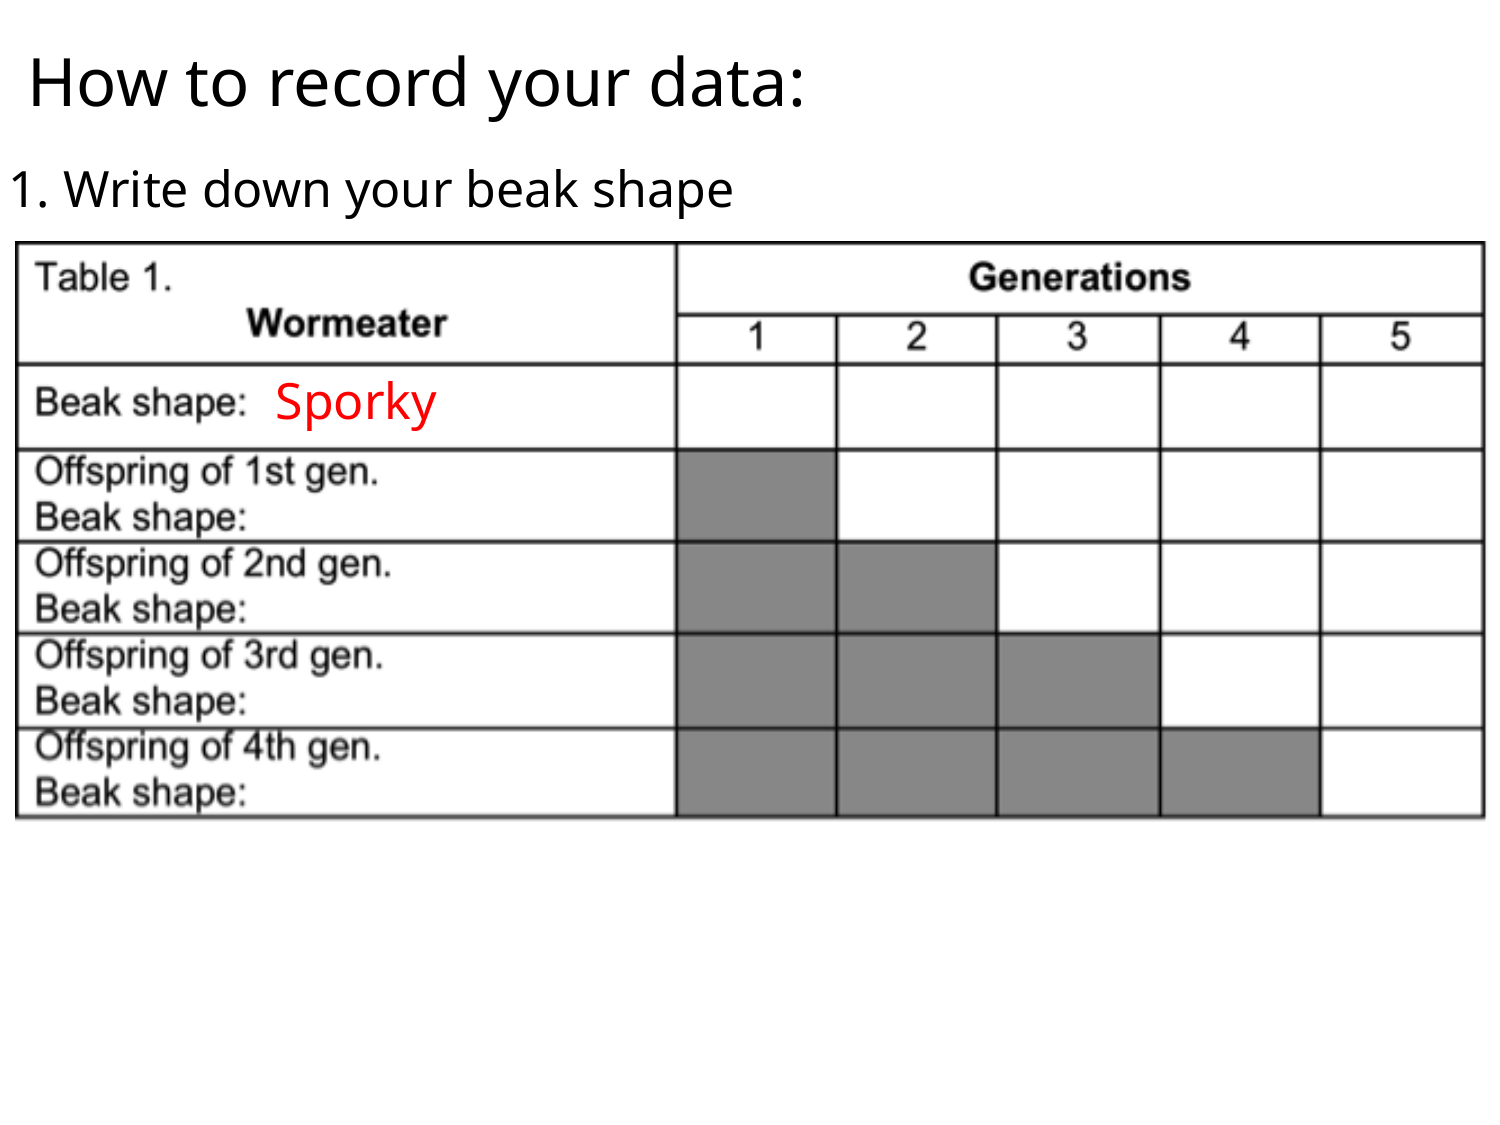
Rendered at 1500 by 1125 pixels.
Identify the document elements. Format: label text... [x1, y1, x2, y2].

title How to record your data: [12, 11, 1288, 150]
text_box 1. Write down your beak shape [0, 149, 750, 223]
picture [0, 224, 1500, 851]
